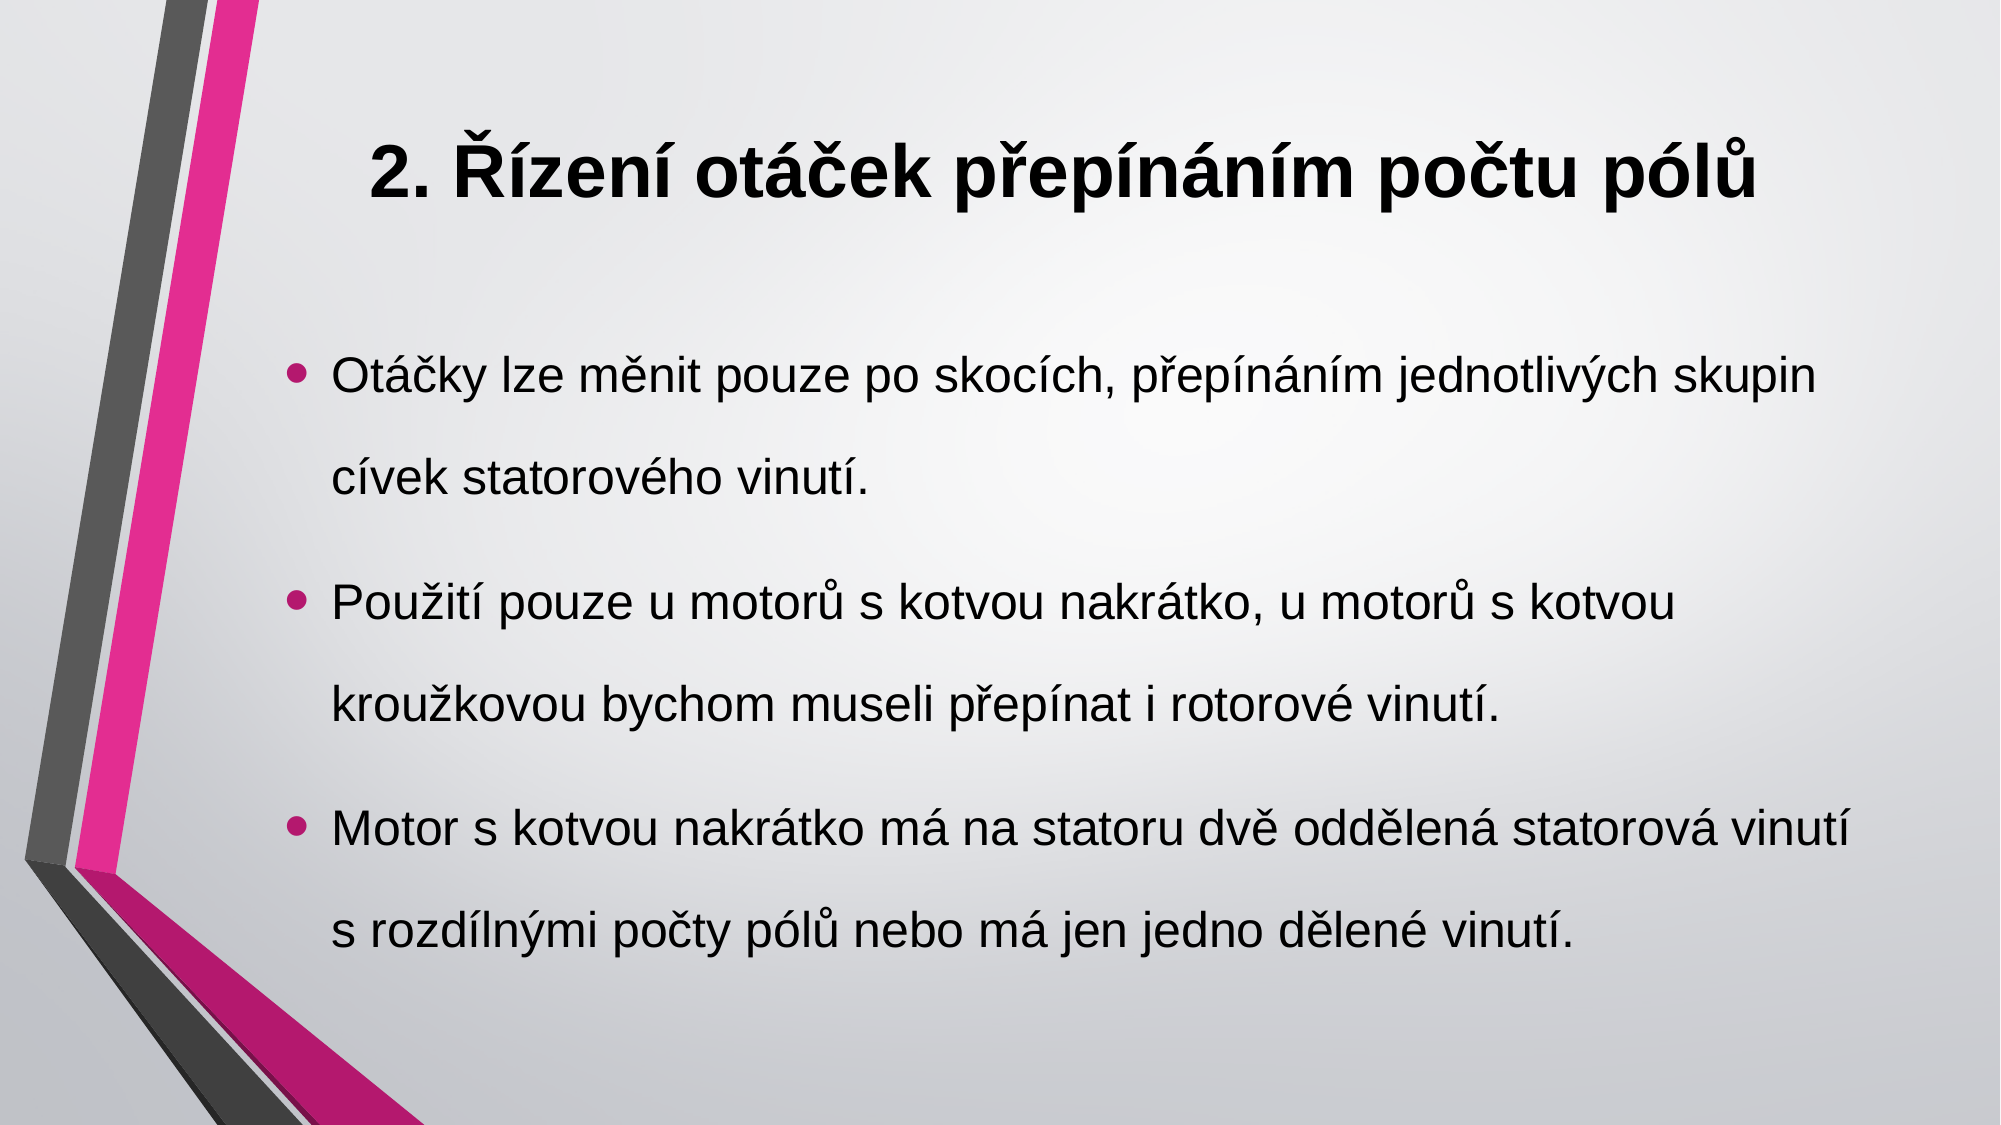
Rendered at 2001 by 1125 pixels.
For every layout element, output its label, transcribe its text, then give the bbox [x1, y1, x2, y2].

title 2. Řízení otáček přepínáním počtu pólů [243, 112, 1887, 323]
list Otáčky lze měnit pouze po skocích, přepínáním jednotlivých skupin cívek statorového vinutí. Použití pouze u motorů s kotvou nakrátko, u motorů s kotvou kroužkovou bychom museli přepínat i rotorové vinutí. Motor s kotvou nakrátko má na statoru dvě oddělená statorová vinutí s rozdílnými počty pólů nebo má jen jedno dělené vinutí. [269, 291, 1914, 967]
